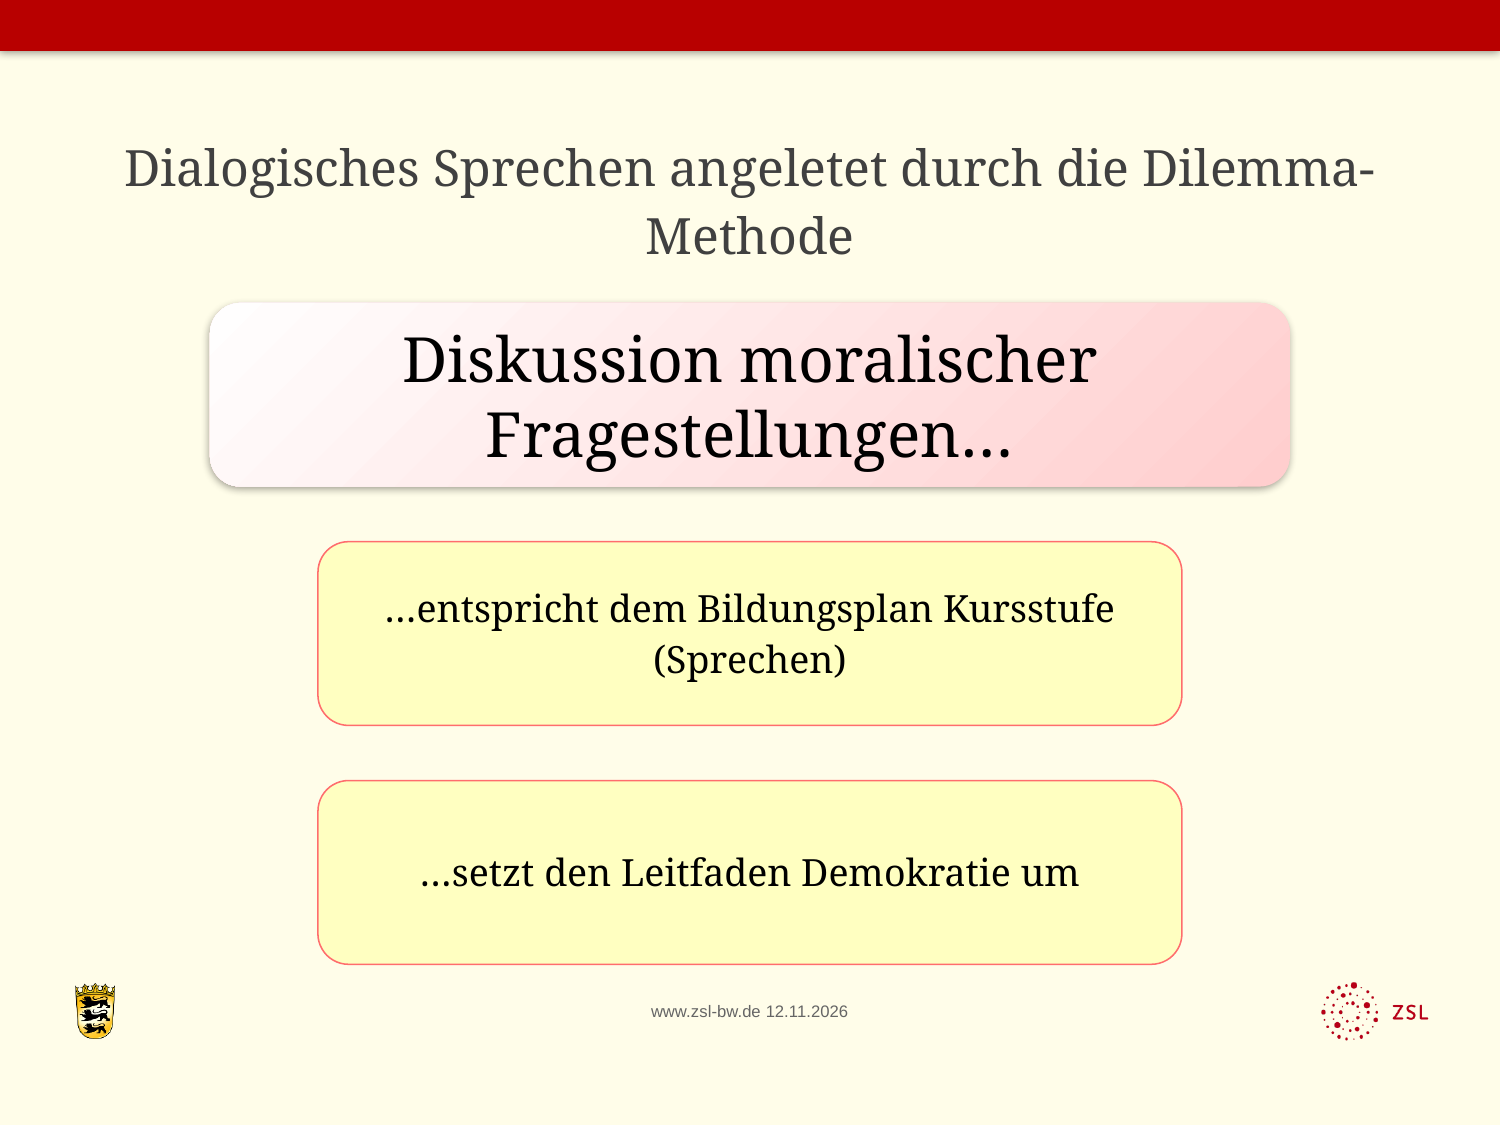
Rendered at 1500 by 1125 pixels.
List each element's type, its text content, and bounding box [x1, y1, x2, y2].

picture [1320, 981, 1429, 1041]
picture [73, 981, 117, 1041]
title Dialogisches Sprechen angeletet durch die Dilemma-Methode [75, 113, 1425, 289]
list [74, 302, 1426, 965]
